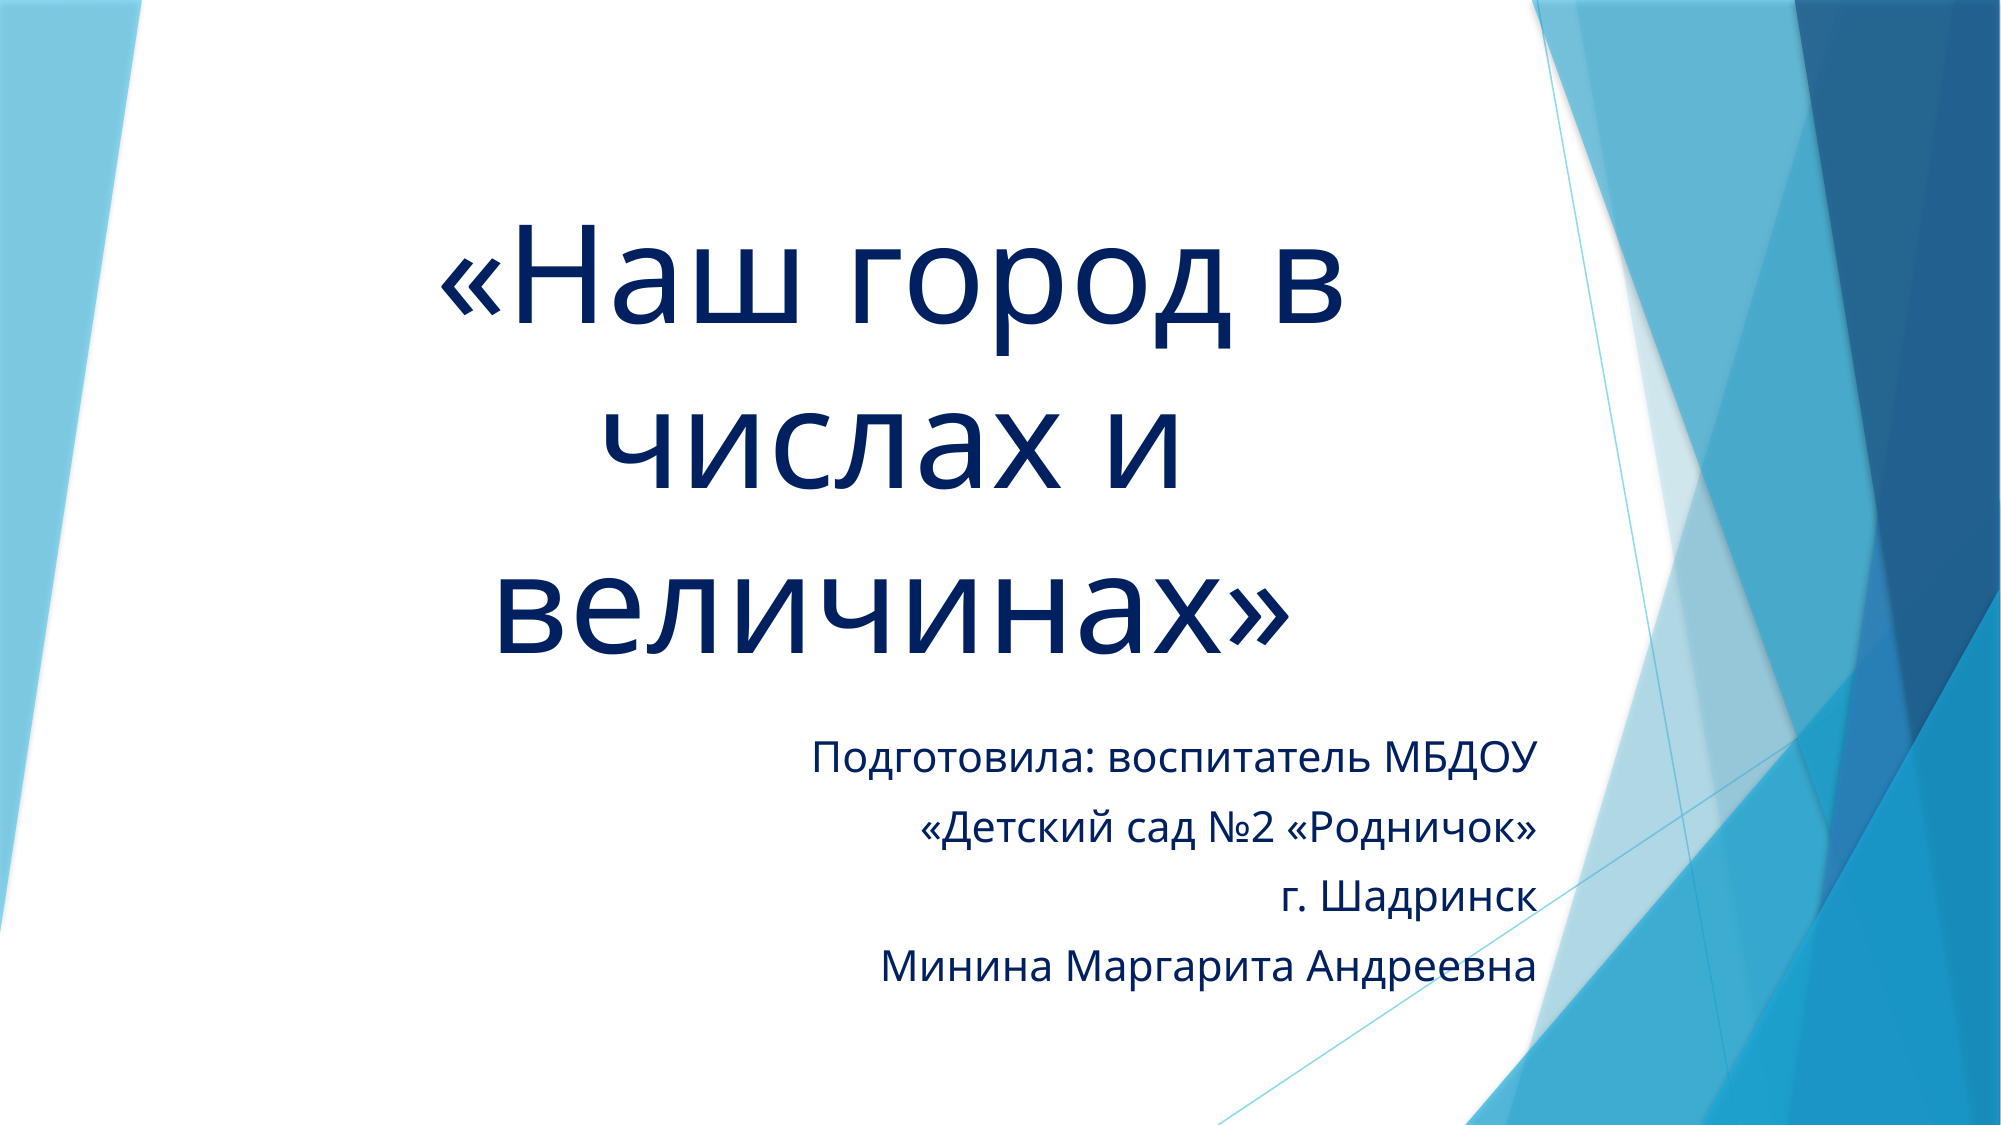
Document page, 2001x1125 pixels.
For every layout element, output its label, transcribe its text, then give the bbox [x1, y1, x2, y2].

subtitle Подготовила: воспитатель МБДОУ «Детский сад №2 «Родничок» г. Шадринск Минина Маргарита Андреевна [278, 722, 1553, 998]
title «Наш город в числах и величинах» [247, 183, 1538, 689]
